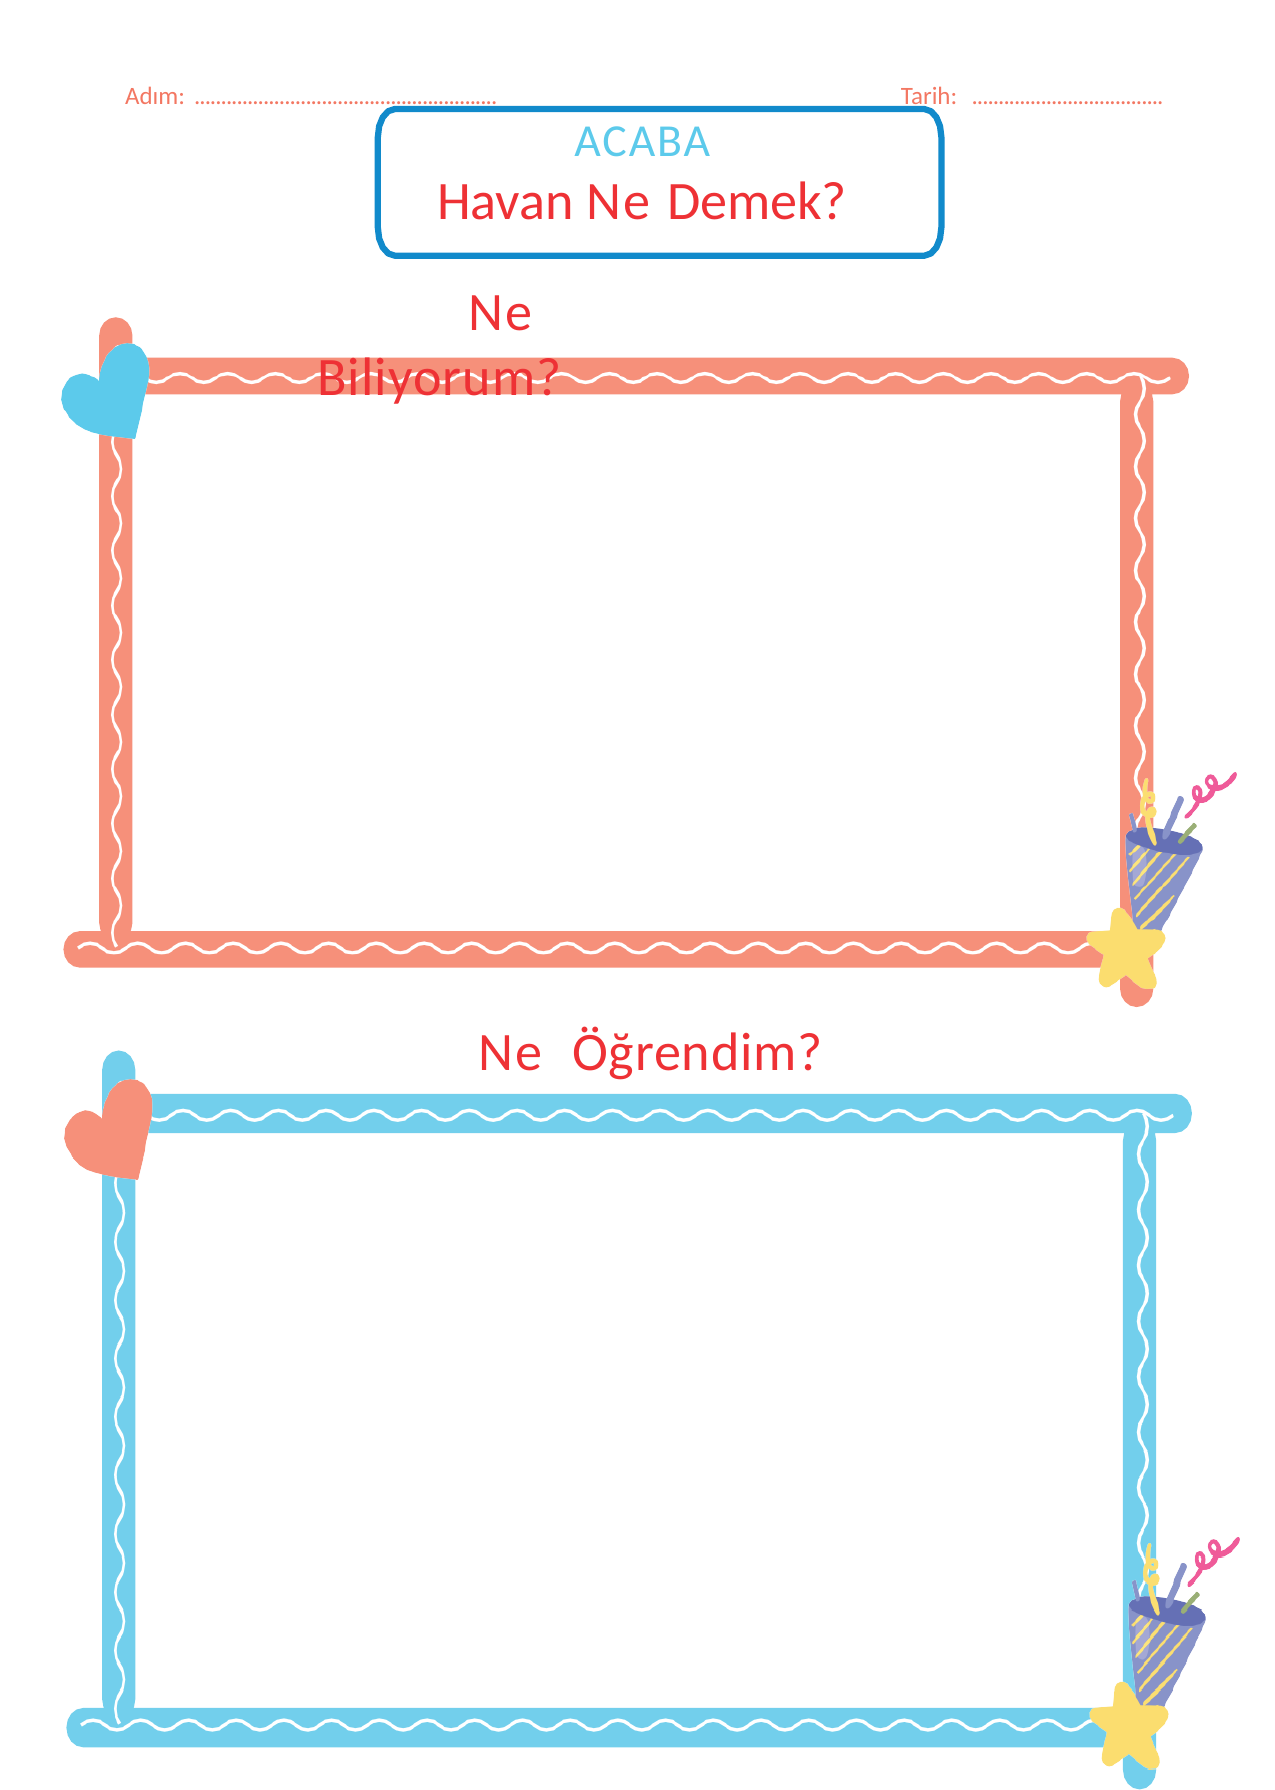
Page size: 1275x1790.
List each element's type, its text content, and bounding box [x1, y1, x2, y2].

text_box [64, 1050, 1240, 1790]
text_box ACABA Havan Ne Demek? [277, 108, 998, 231]
text_box Can ıntıNe Biliyorum? [267, 273, 987, 315]
text_box Adım: ......................................................... [122, 77, 505, 110]
text_box Ne Öğrendim? [476, 1016, 828, 1048]
text_box Tarih: .................................... [898, 77, 1171, 110]
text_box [61, 316, 1237, 1008]
text_box [377, 109, 942, 256]
